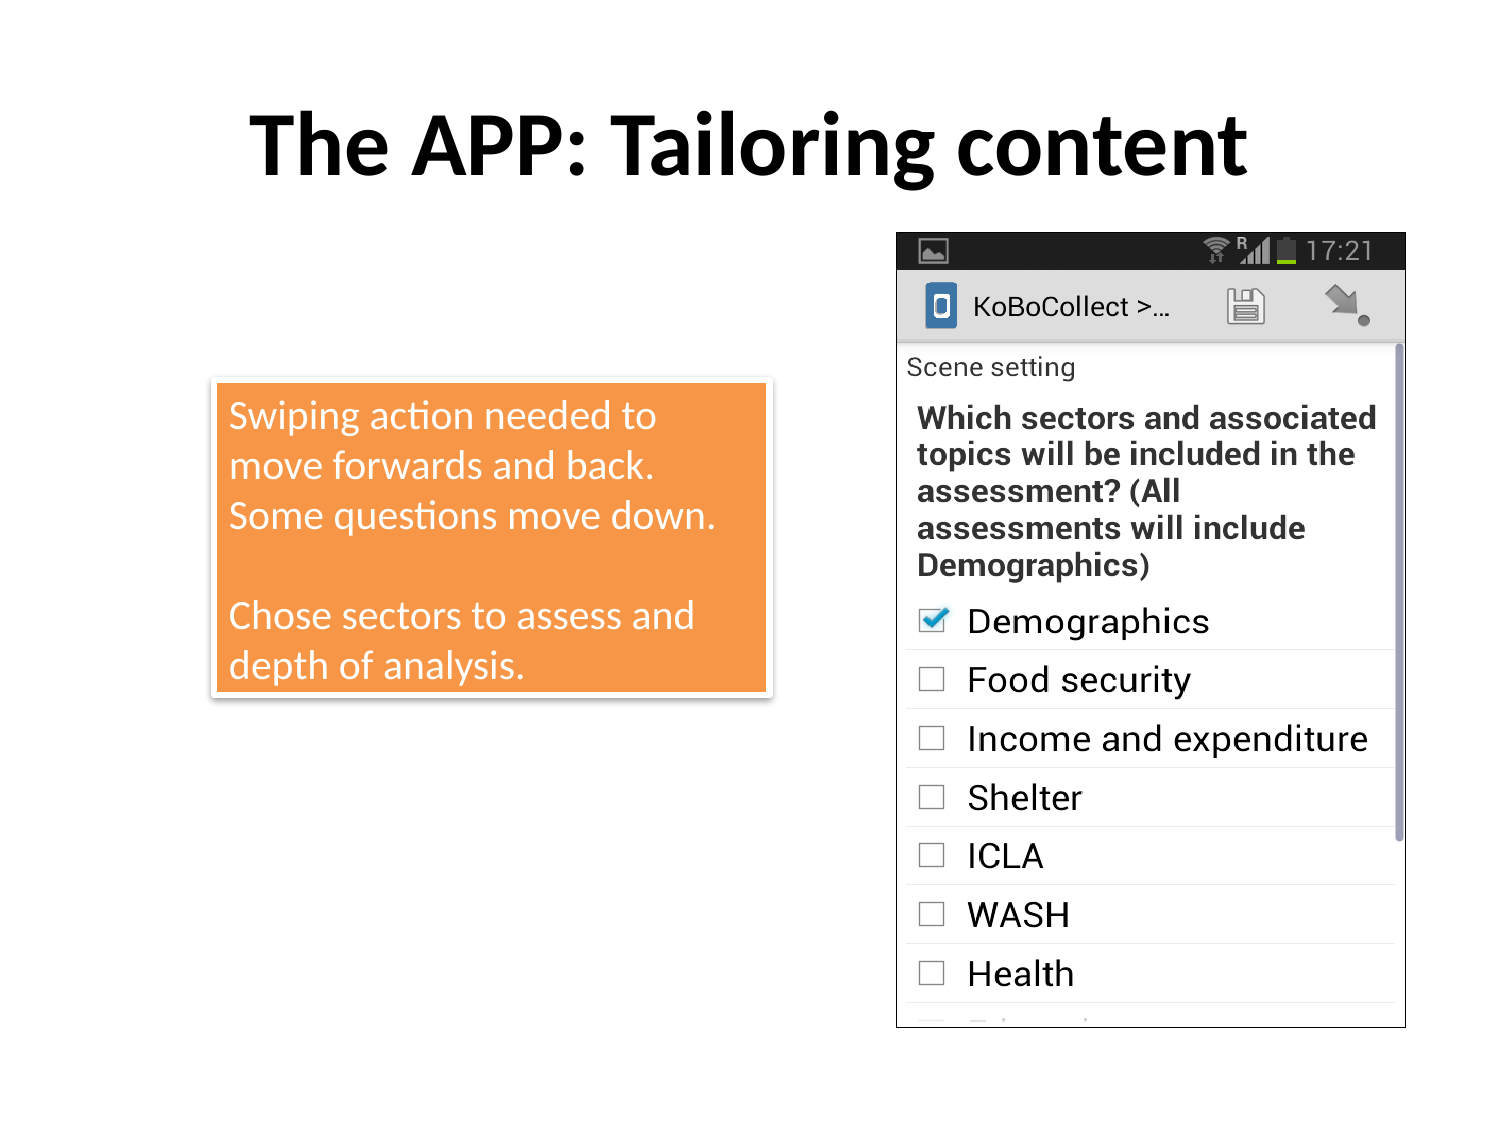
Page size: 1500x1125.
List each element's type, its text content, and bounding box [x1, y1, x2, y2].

title The APP: Tailoring content [75, 45, 1425, 233]
picture [896, 232, 1407, 1028]
text_box Swiping action needed to move forwards and back. Some questions move down. Chose sectors to assess and depth of analysis. [211, 377, 773, 698]
